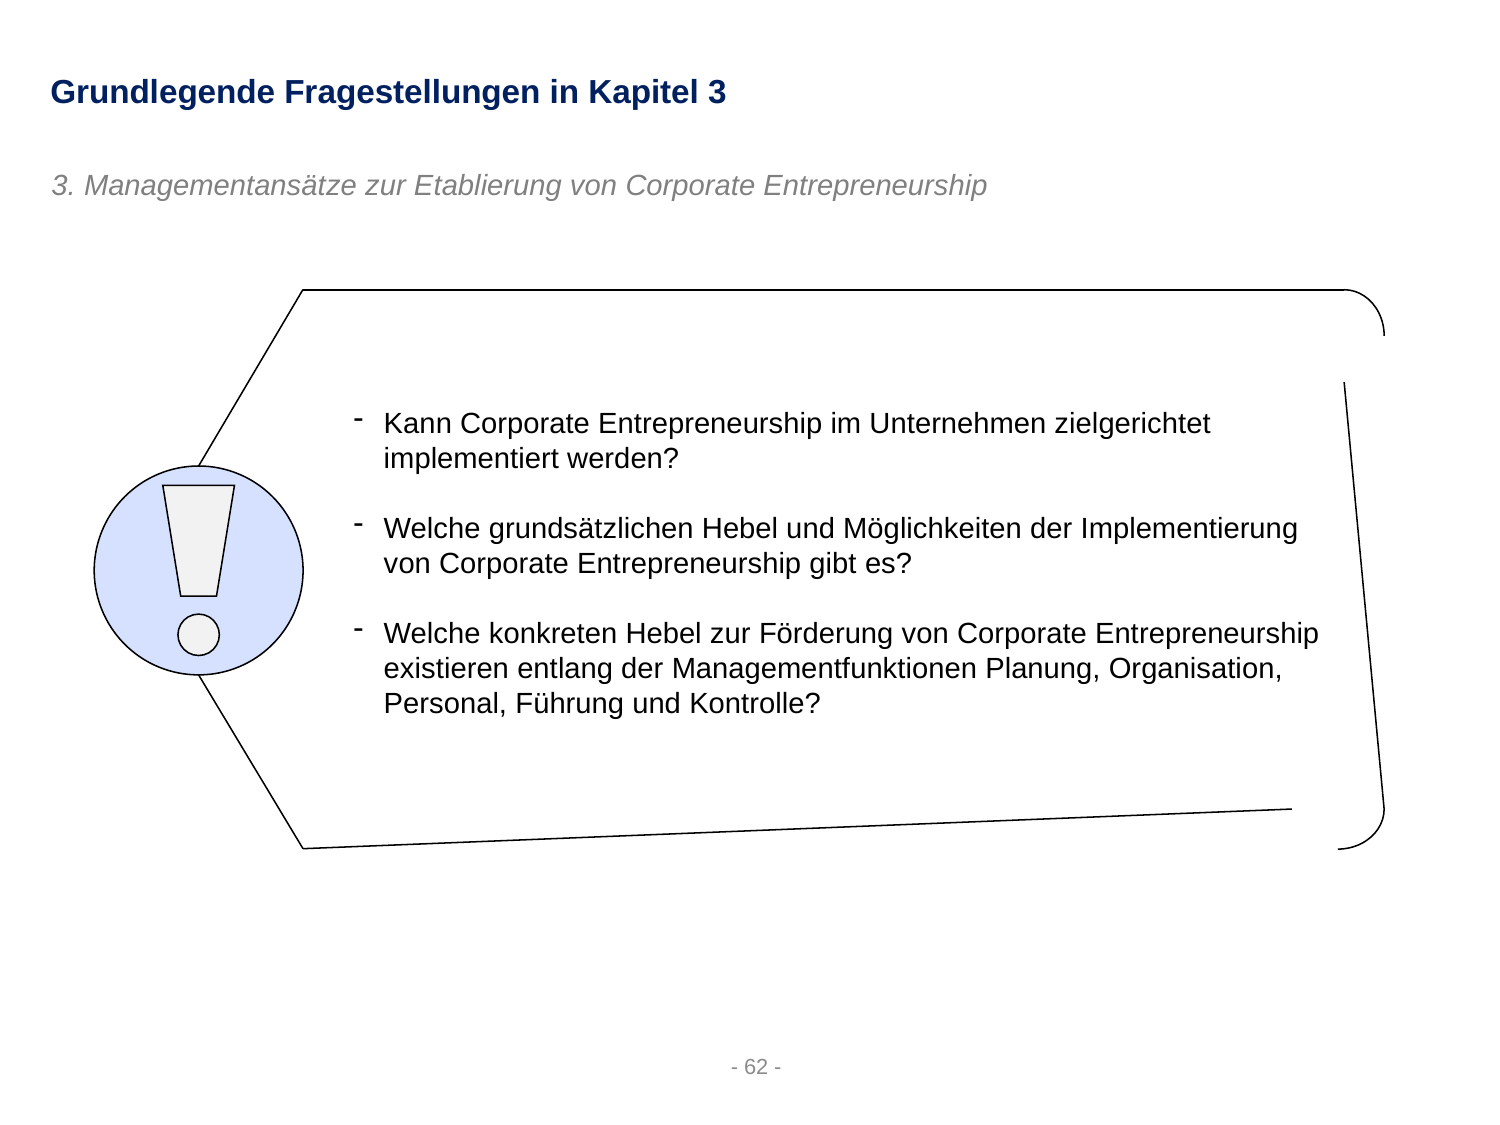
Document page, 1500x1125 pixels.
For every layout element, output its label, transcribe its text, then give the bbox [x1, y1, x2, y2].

text_box [1344, 289, 1385, 336]
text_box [198, 289, 304, 467]
text_box - 62 - [599, 1045, 913, 1093]
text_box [198, 674, 304, 849]
text_box [1337, 809, 1385, 850]
text_box Grundlegende Fragestellungen in Kapitel 3 [35, 63, 1433, 118]
text_box 3. Managementansätze zur Etablierung von Corporate Entrepreneurship [36, 159, 1005, 209]
text_box [94, 466, 304, 675]
text_box Kann Corporate Entrepreneurship im Unternehmen zielgerichtet implementiert werden? Welche grundsätzlichen Hebel und Möglichkeiten der Implementierung von Corporate Entrepreneurship gibt es? Welche konkreten Hebel zur Förderung von Corporate Entrepreneurship existieren entlang der Managementfunktionen Planung, Organisation, Personal, Führung und Kontrolle? [338, 397, 1349, 727]
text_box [162, 485, 235, 656]
